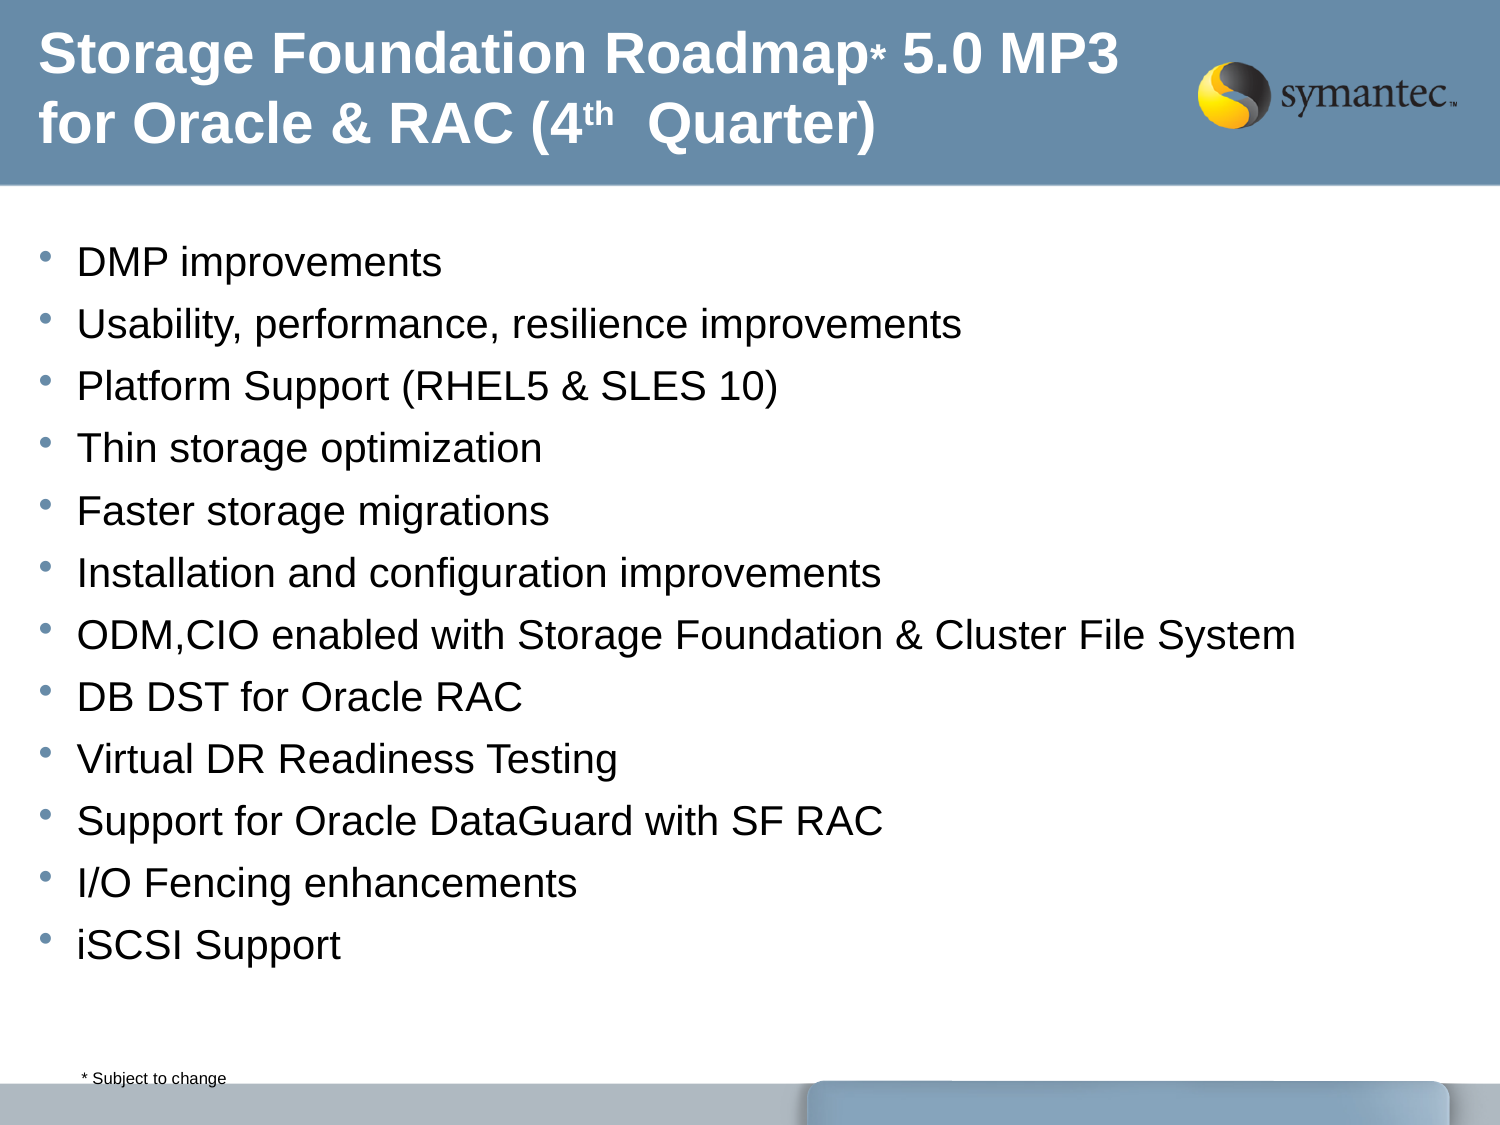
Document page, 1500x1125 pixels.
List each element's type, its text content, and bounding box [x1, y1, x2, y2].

picture [757, 1080, 1500, 1125]
list DMP improvements Usability, performance, resilience improvements Platform Support (RHEL5 & SLES 10) Thin storage optimization Faster storage migrations Installation and configuration improvements ODM,CIO enabled with Storage Foundation & Cluster File System DB DST for Oracle RAC Virtual DR Readiness Testing Support for Oracle DataGuard with SF RAC I/O Fencing enhancements iSCSI Support [23, 230, 1422, 1043]
picture [1159, 0, 1500, 132]
text_box * Subject to change [66, 1060, 242, 1096]
title Storage Foundation Roadmap* 5.0 MP3 for Oracle & RAC (4th Quarter) [23, 41, 1422, 199]
